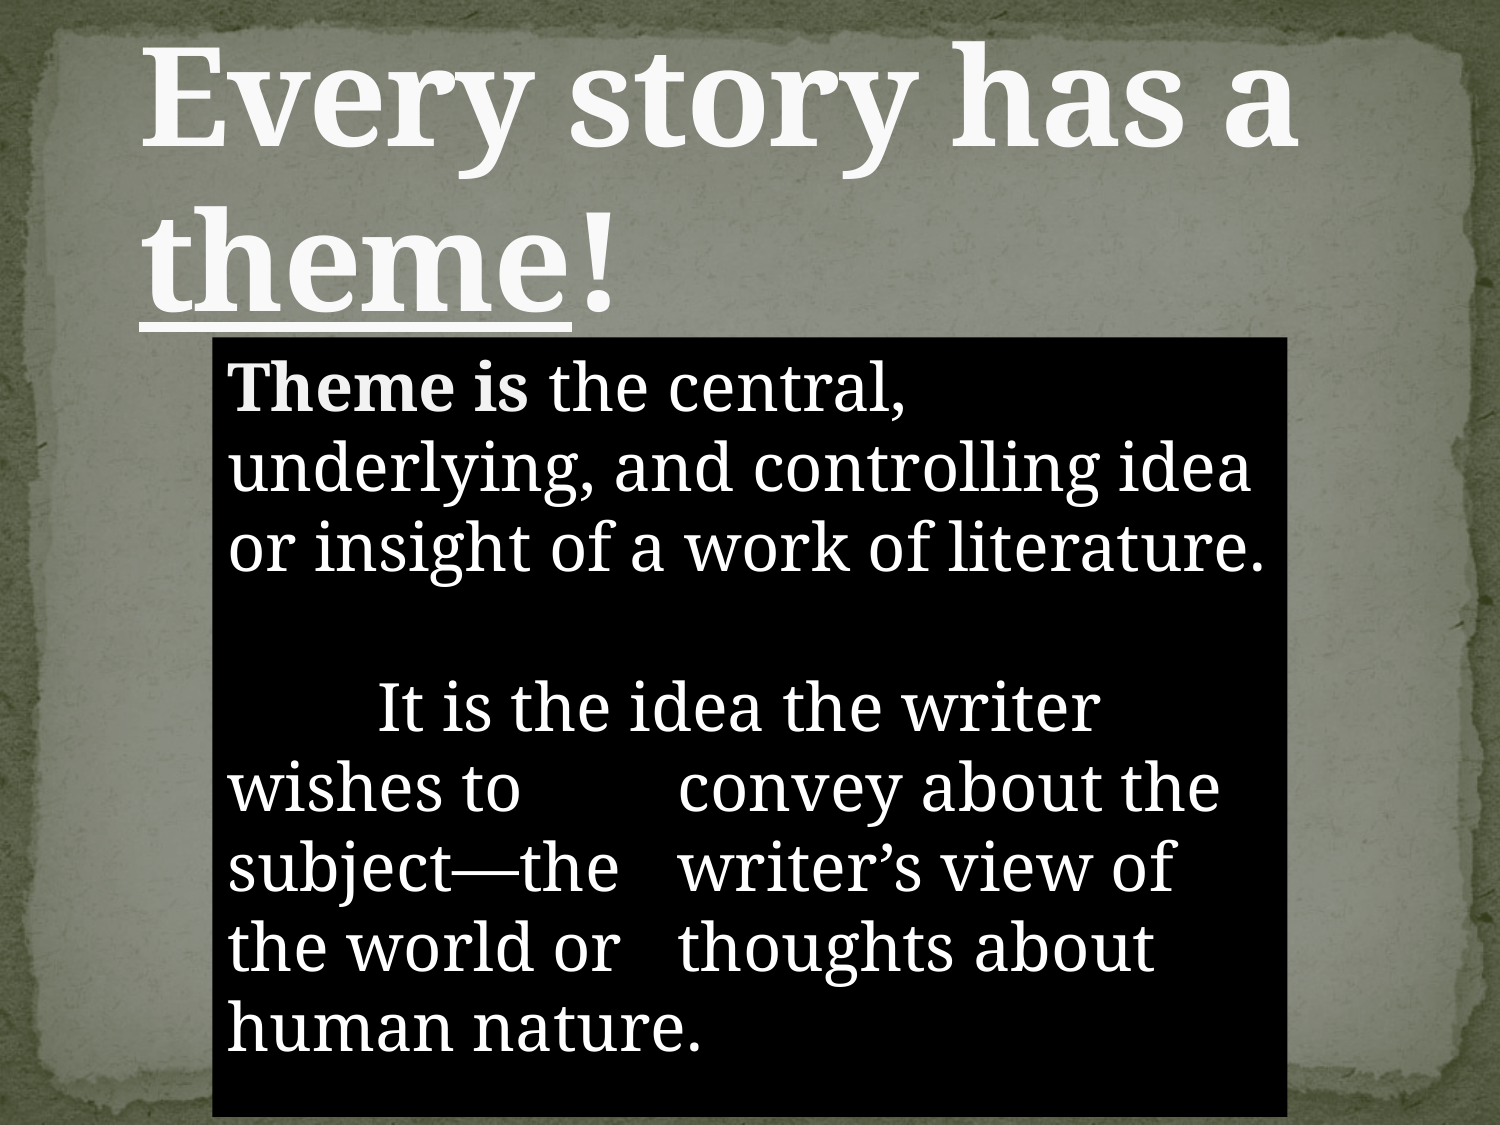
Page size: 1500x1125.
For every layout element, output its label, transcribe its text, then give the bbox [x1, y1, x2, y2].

text_box Theme is the central, underlying, and controlling idea or insight of a work of literature. It is the idea the writer wishes to convey about the subject—the writer’s view of the world or thoughts about human nature. [212, 337, 1288, 1117]
title Every story has a theme! [124, 0, 1500, 513]
